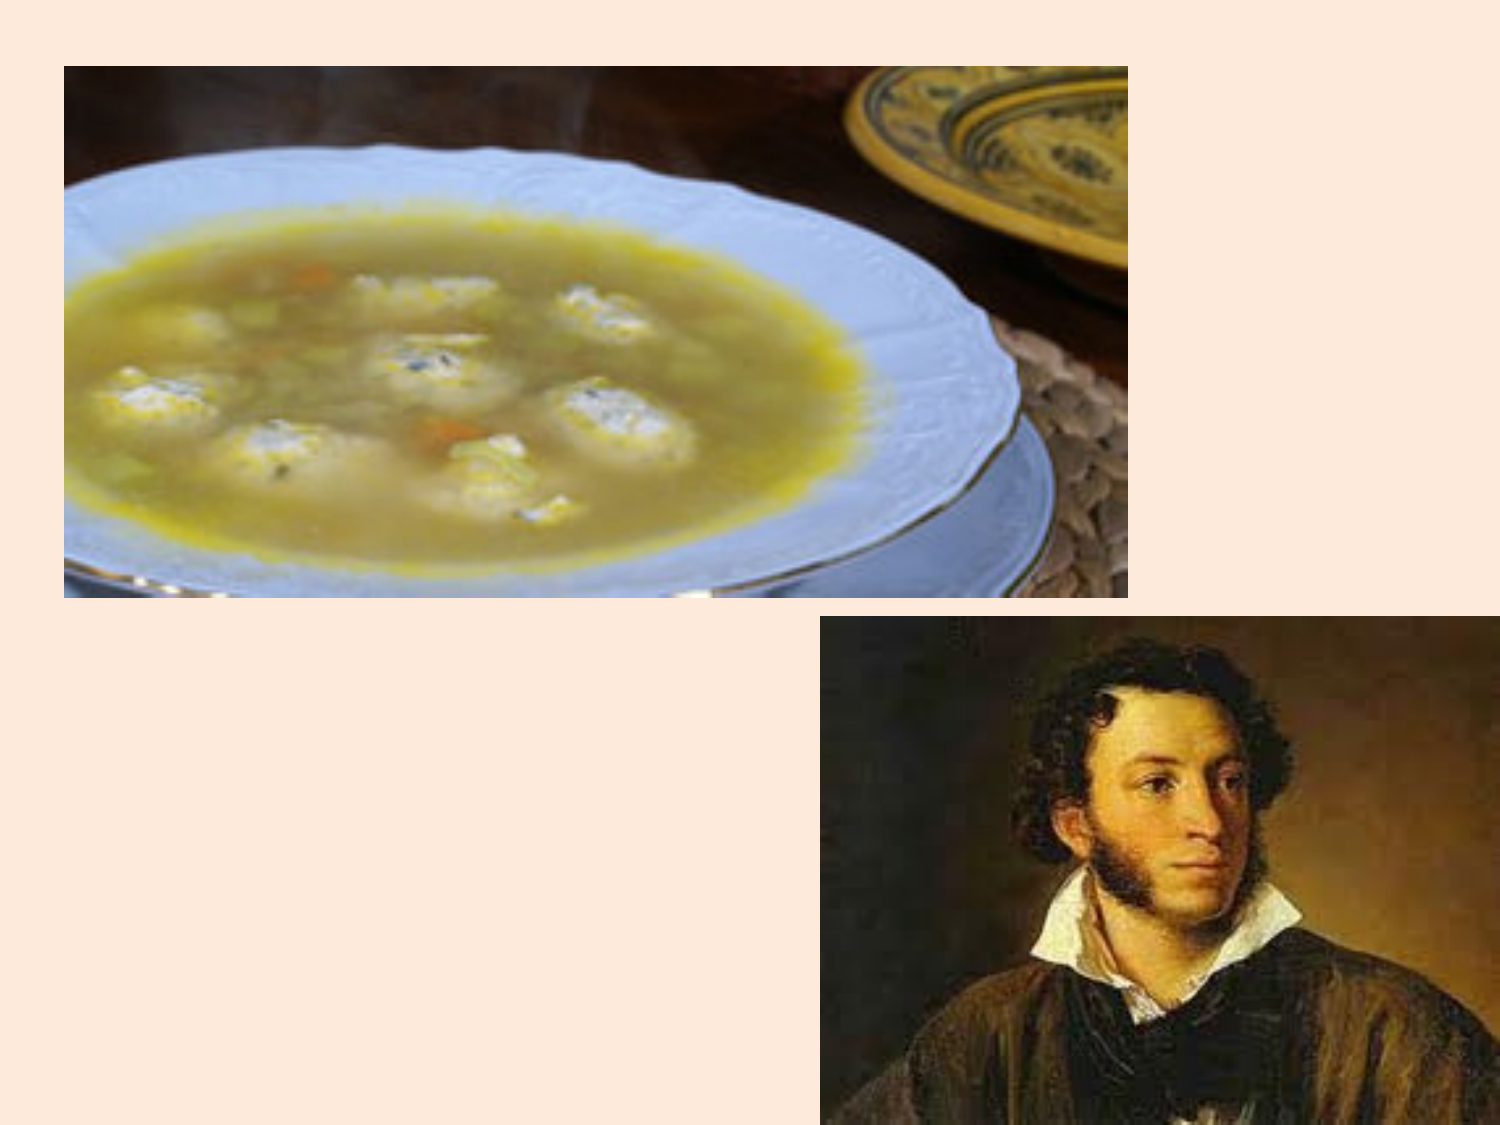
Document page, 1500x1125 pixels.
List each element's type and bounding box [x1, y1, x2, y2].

picture [64, 66, 1128, 599]
picture [820, 615, 1500, 1125]
